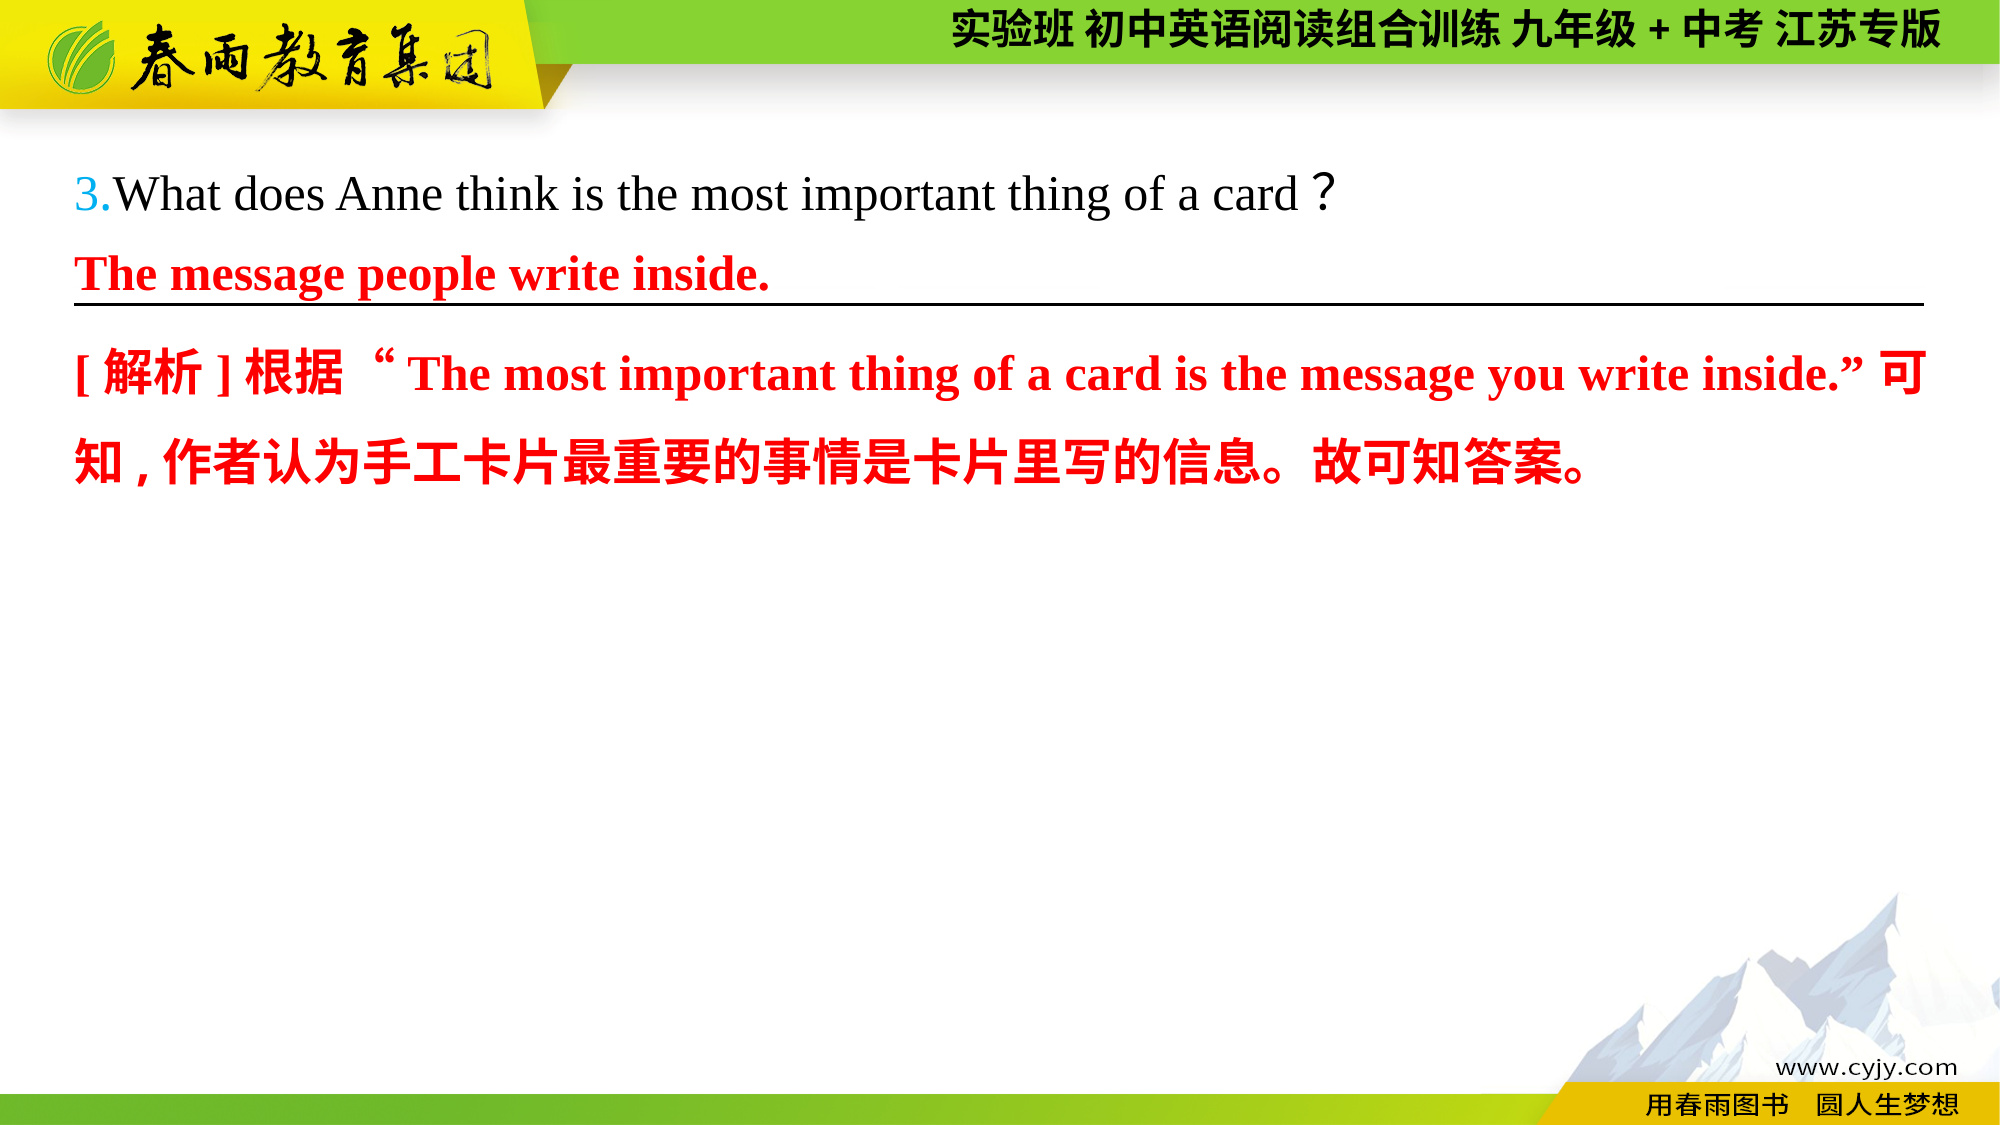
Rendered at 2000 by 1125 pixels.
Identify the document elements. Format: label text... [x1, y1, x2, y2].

text_box The message people write inside. [59, 203, 1944, 302]
list 3.What does Anne think is the most important thing of a card？ ———————— —— ———— ———— [59, 122, 1944, 203]
picture [0, 0, 2000, 1125]
text_box [解析]根据“The most important thing of a card is the message you write inside.”可知,作者认为手工卡片最重要的事情是卡片里写的信息。故可知答案。 [59, 302, 1944, 498]
